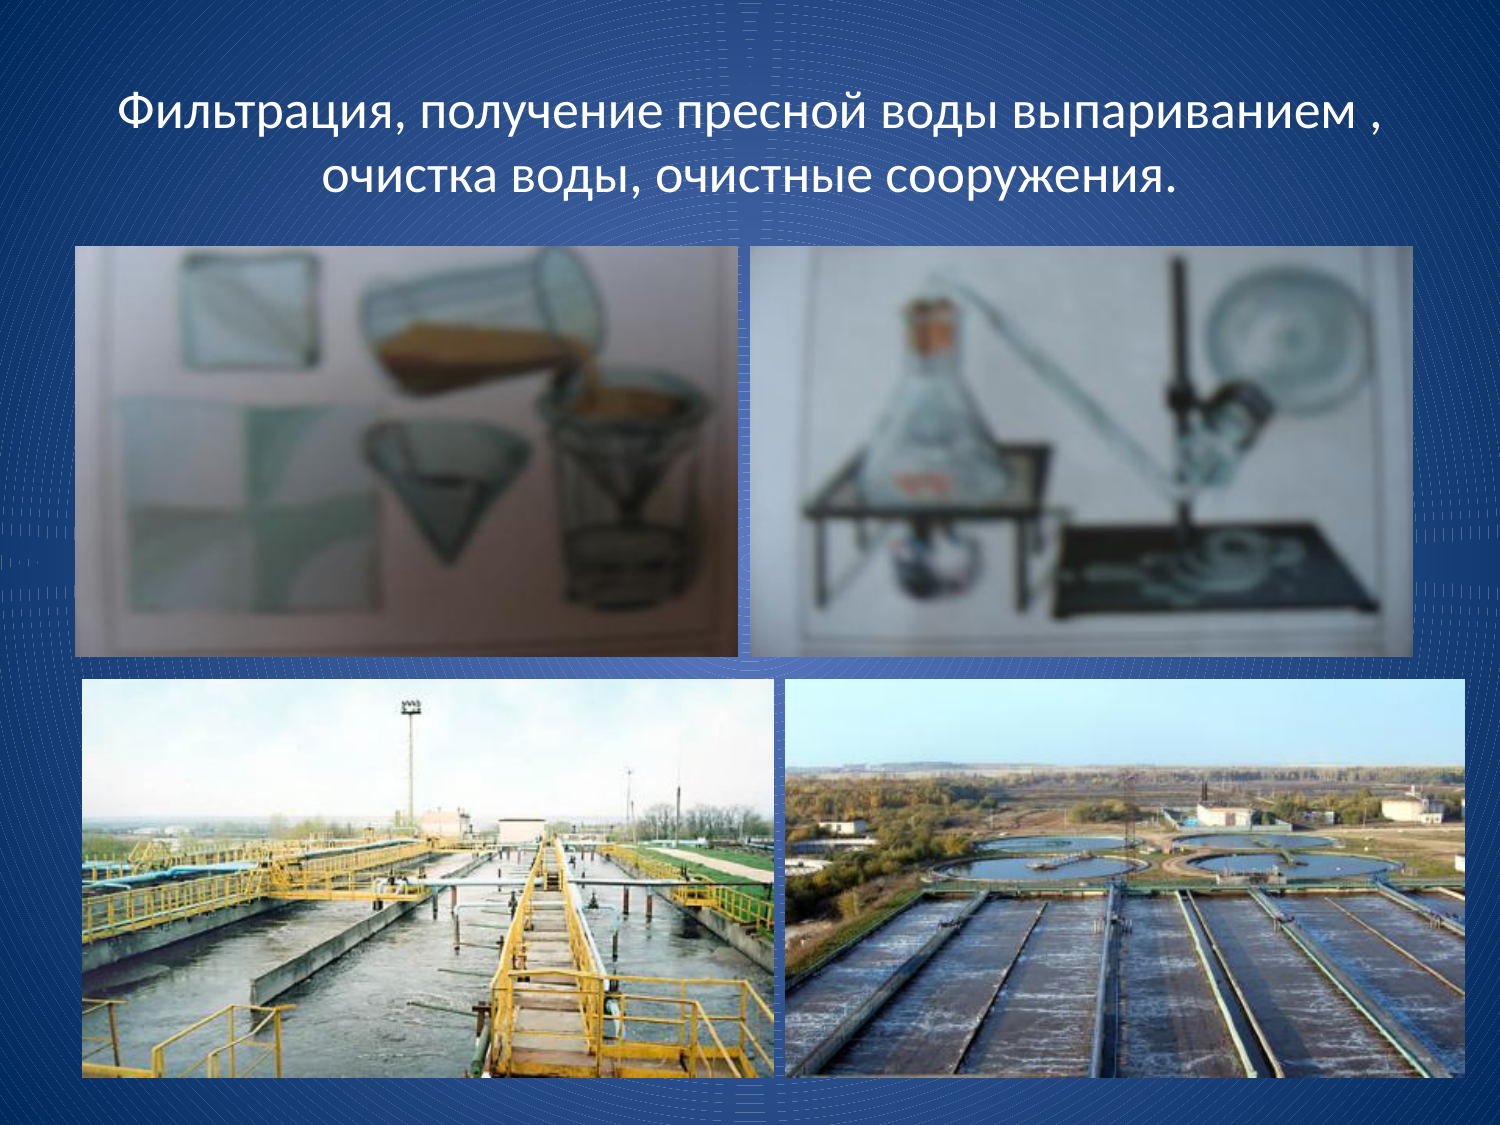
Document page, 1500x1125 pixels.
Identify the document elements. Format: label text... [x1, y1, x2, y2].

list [74, 245, 738, 657]
picture [784, 679, 1466, 1079]
title Фильтрация, получение пресной воды выпариванием , очистка воды, очистные сооружения. [74, 44, 1426, 233]
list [749, 245, 1413, 657]
picture [81, 679, 774, 1079]
